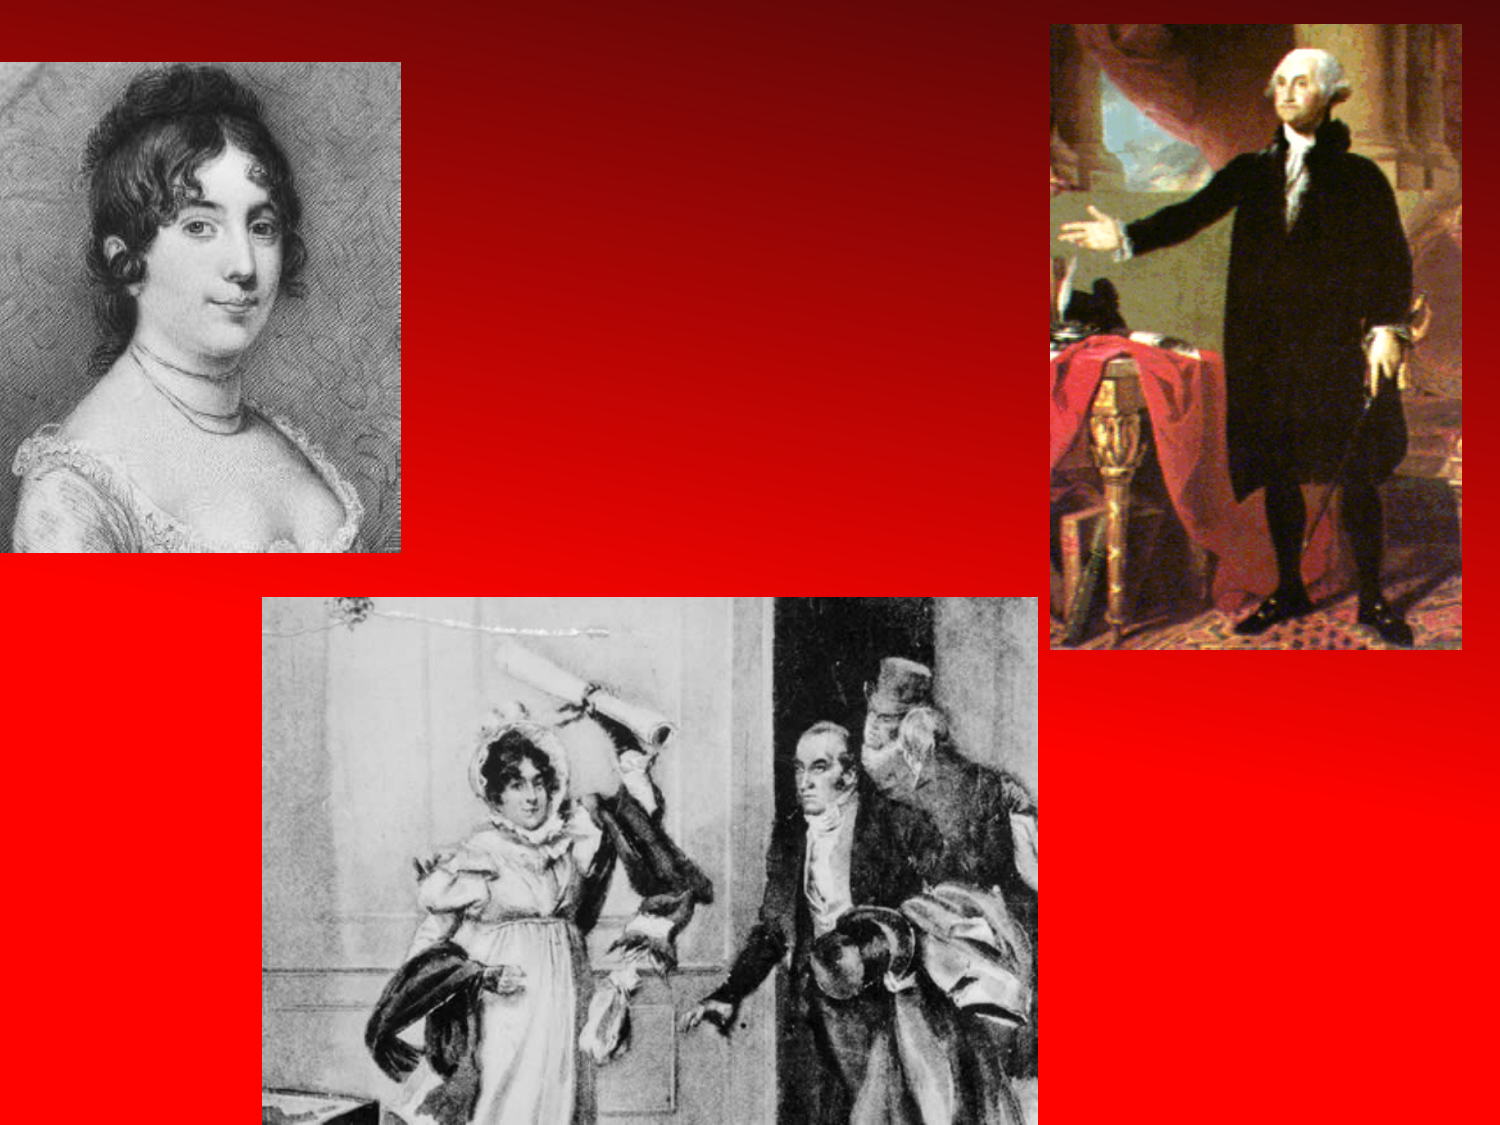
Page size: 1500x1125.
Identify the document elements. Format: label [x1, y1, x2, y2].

picture [0, 62, 401, 553]
picture [1049, 24, 1462, 651]
picture [262, 596, 1038, 1125]
